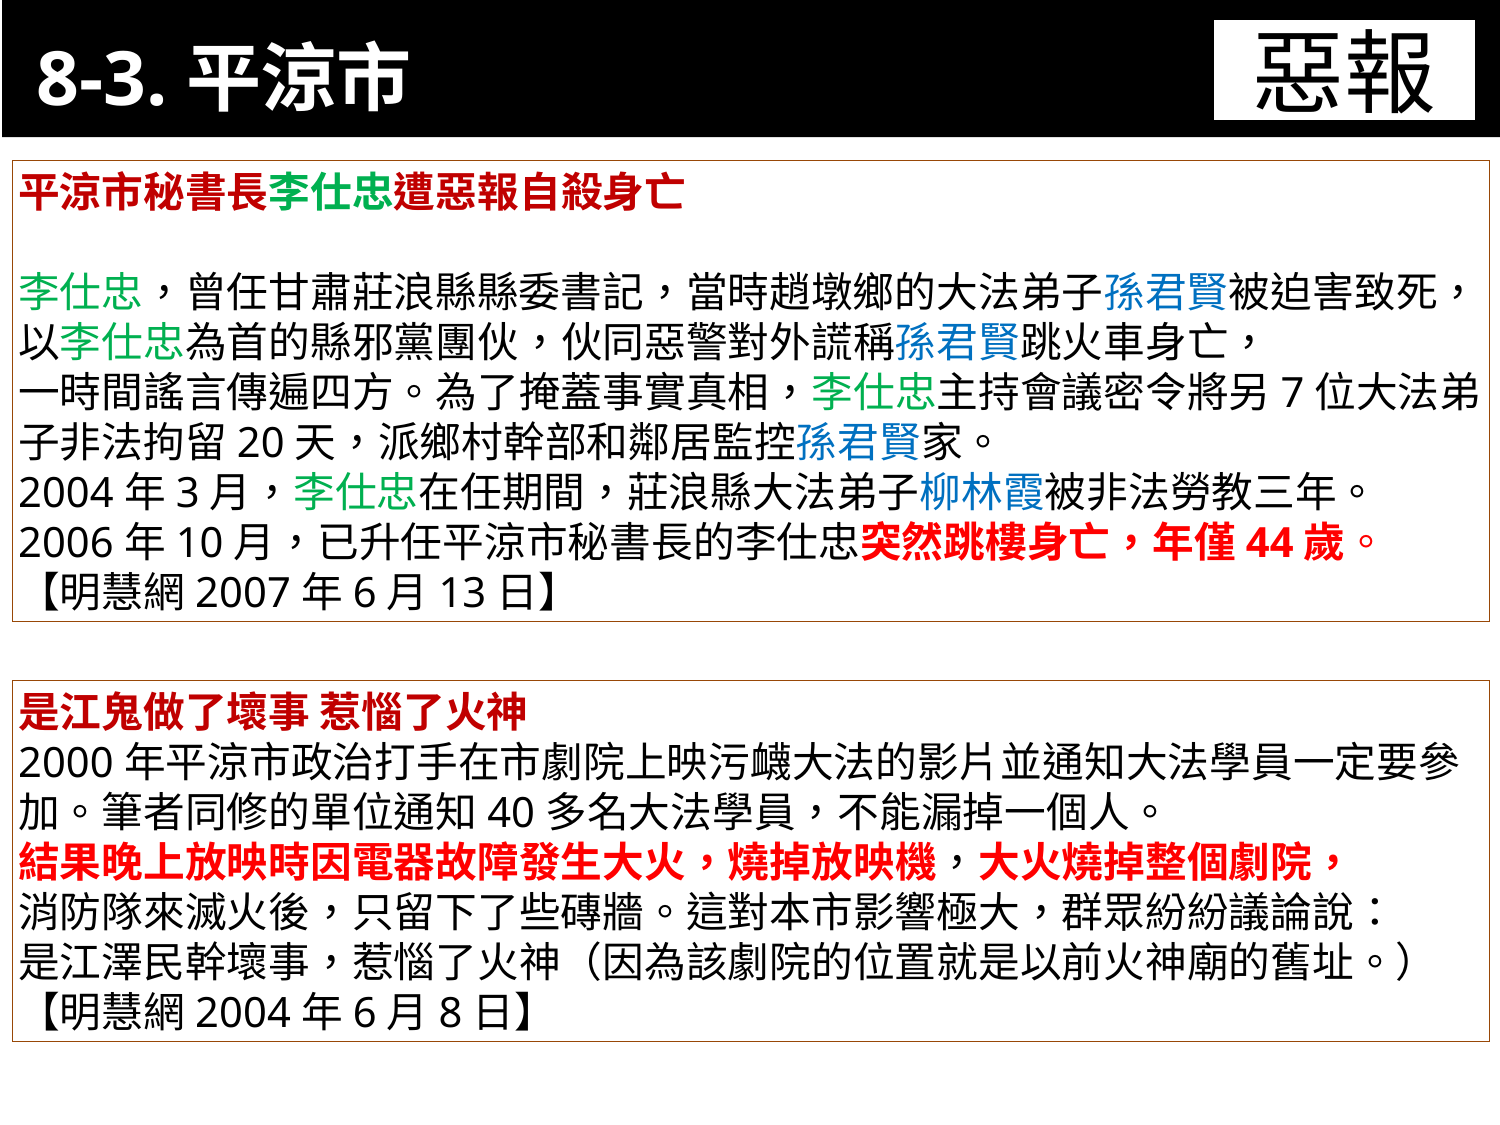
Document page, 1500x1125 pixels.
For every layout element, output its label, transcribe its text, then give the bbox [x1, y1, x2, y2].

text_box 是江鬼做了壞事 惹惱了火神 2000年平涼市政治打手在市劇院上映污衊大法的影片並通知大法學員一定要參加。筆者同修的單位通知40多名大法學員，不能漏掉一個人。 結果晚上放映時因電器故障發生大火，燒掉放映機，大火燒掉整個劇院， 消防隊來滅火後，只留下了些磚牆。這對本市影響極大，群眾紛紛議論說： 是江澤民幹壞事，惹惱了火神（因為該劇院的位置就是以前火神廟的舊址。） 【明慧網2004年6月8日】 [12, 680, 1490, 1042]
text_box 平涼市秘書長李仕忠遭惡報自殺身亡 李仕忠，曾任甘肅莊浪縣縣委書記，當時趙墩鄉的大法弟子孫君賢被迫害致死，以李仕忠為首的縣邪黨團伙，伙同惡警對外謊稱孫君賢跳火車身亡， 一時間謠言傳遍四方。為了掩蓋事實真相，李仕忠主持會議密令將另7位大法弟子非法拘留20天，派鄉村幹部和鄰居監控孫君賢家。 2004年3月，李仕忠在任期間，莊浪縣大法弟子柳林霞被非法勞教三年。 2006年10月，已升任平涼市秘書長的李仕忠突然跳樓身亡，年僅44歲。 【明慧網2007年6月13日】 [12, 160, 1490, 622]
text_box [1, 0, 1500, 138]
